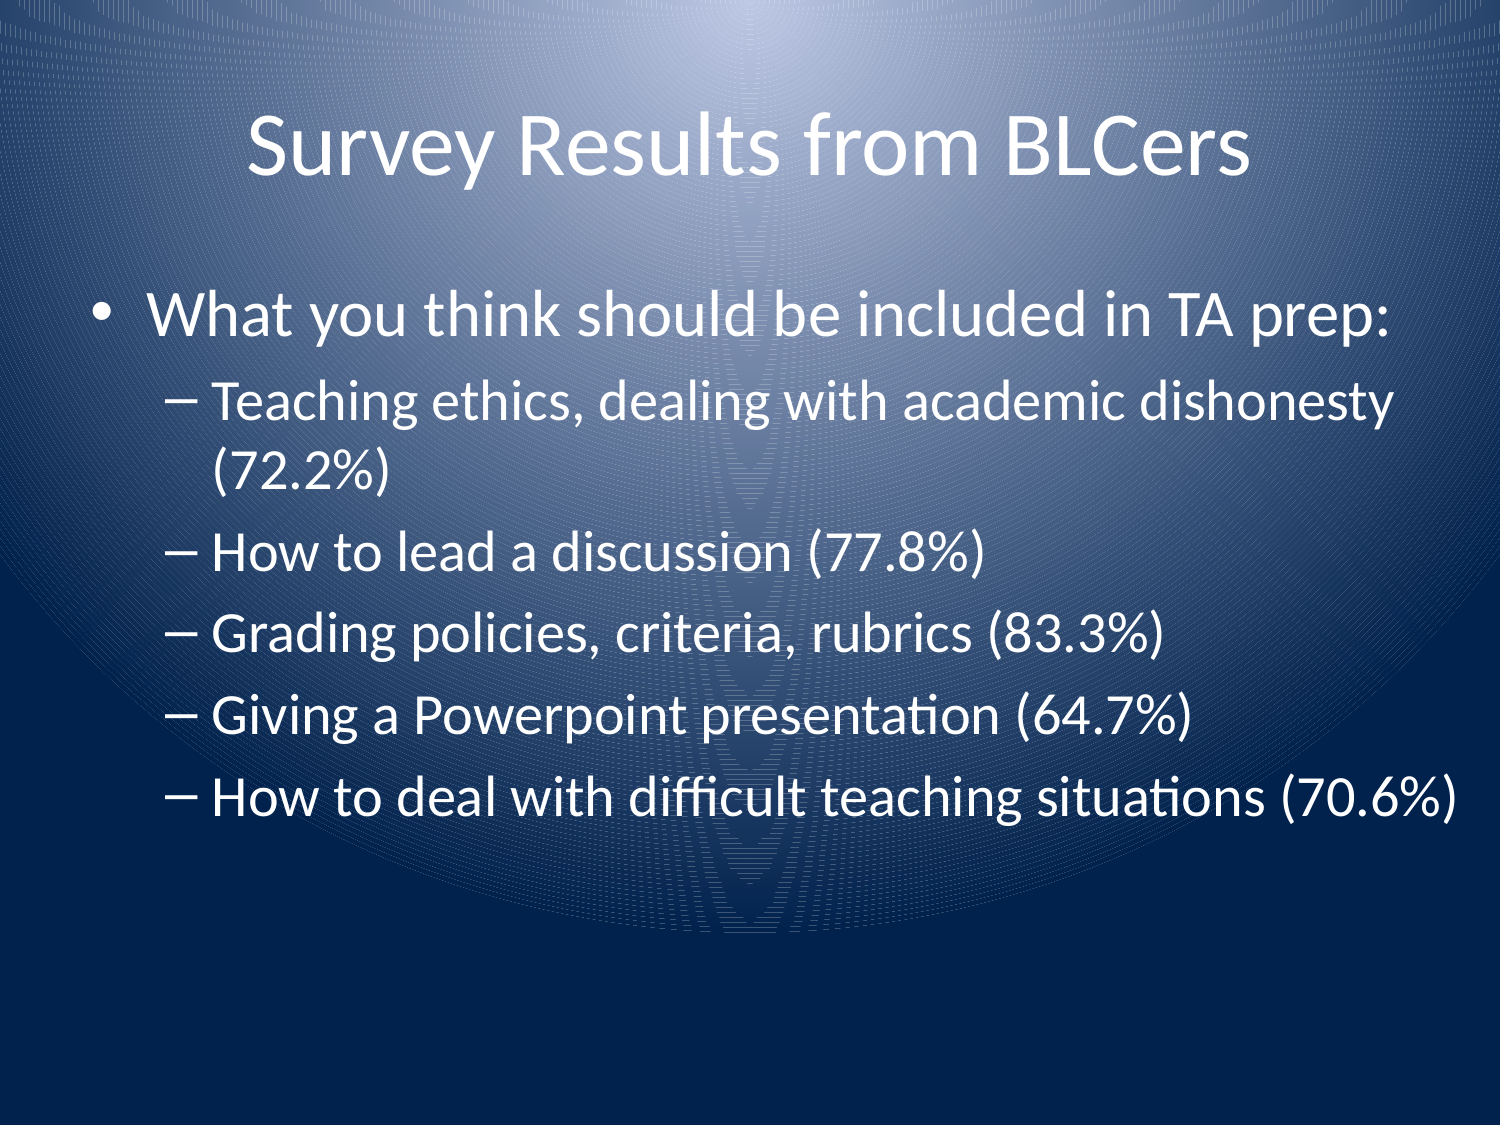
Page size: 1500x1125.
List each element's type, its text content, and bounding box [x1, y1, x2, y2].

title Survey Results from BLCers [75, 45, 1425, 233]
list What you think should be included in TA prep: Teaching ethics, dealing with academic dishonesty (72.2%) How to lead a discussion (77.8%) Grading policies, criteria, rubrics (83.3%) Giving a Powerpoint presentation (64.7%) How to deal with difficult teaching situations (70.6%) [75, 262, 1500, 1005]
